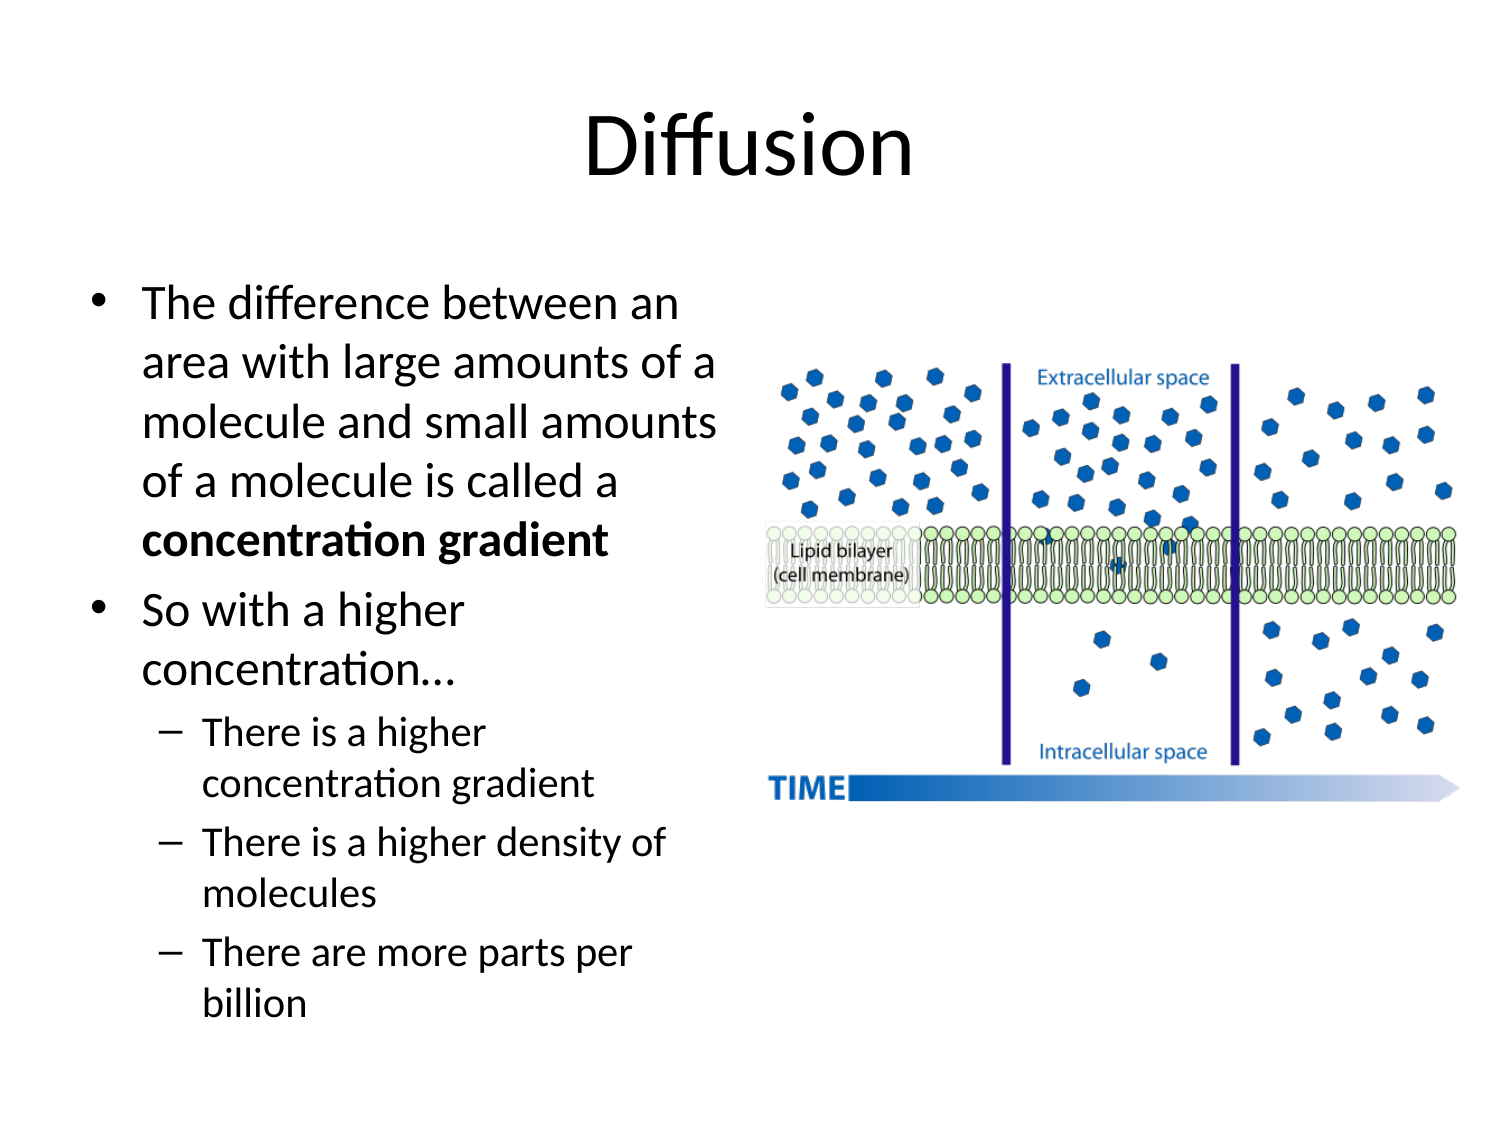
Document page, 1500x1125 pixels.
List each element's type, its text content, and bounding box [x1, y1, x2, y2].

list The difference between an area with large amounts of a molecule and small amounts of a molecule is called a concentration gradient So with a higher concentration… There is a higher concentration gradient There is a higher density of molecules There are more parts per billion [75, 262, 738, 1088]
picture [762, 362, 1463, 809]
title Diffusion [75, 45, 1425, 233]
